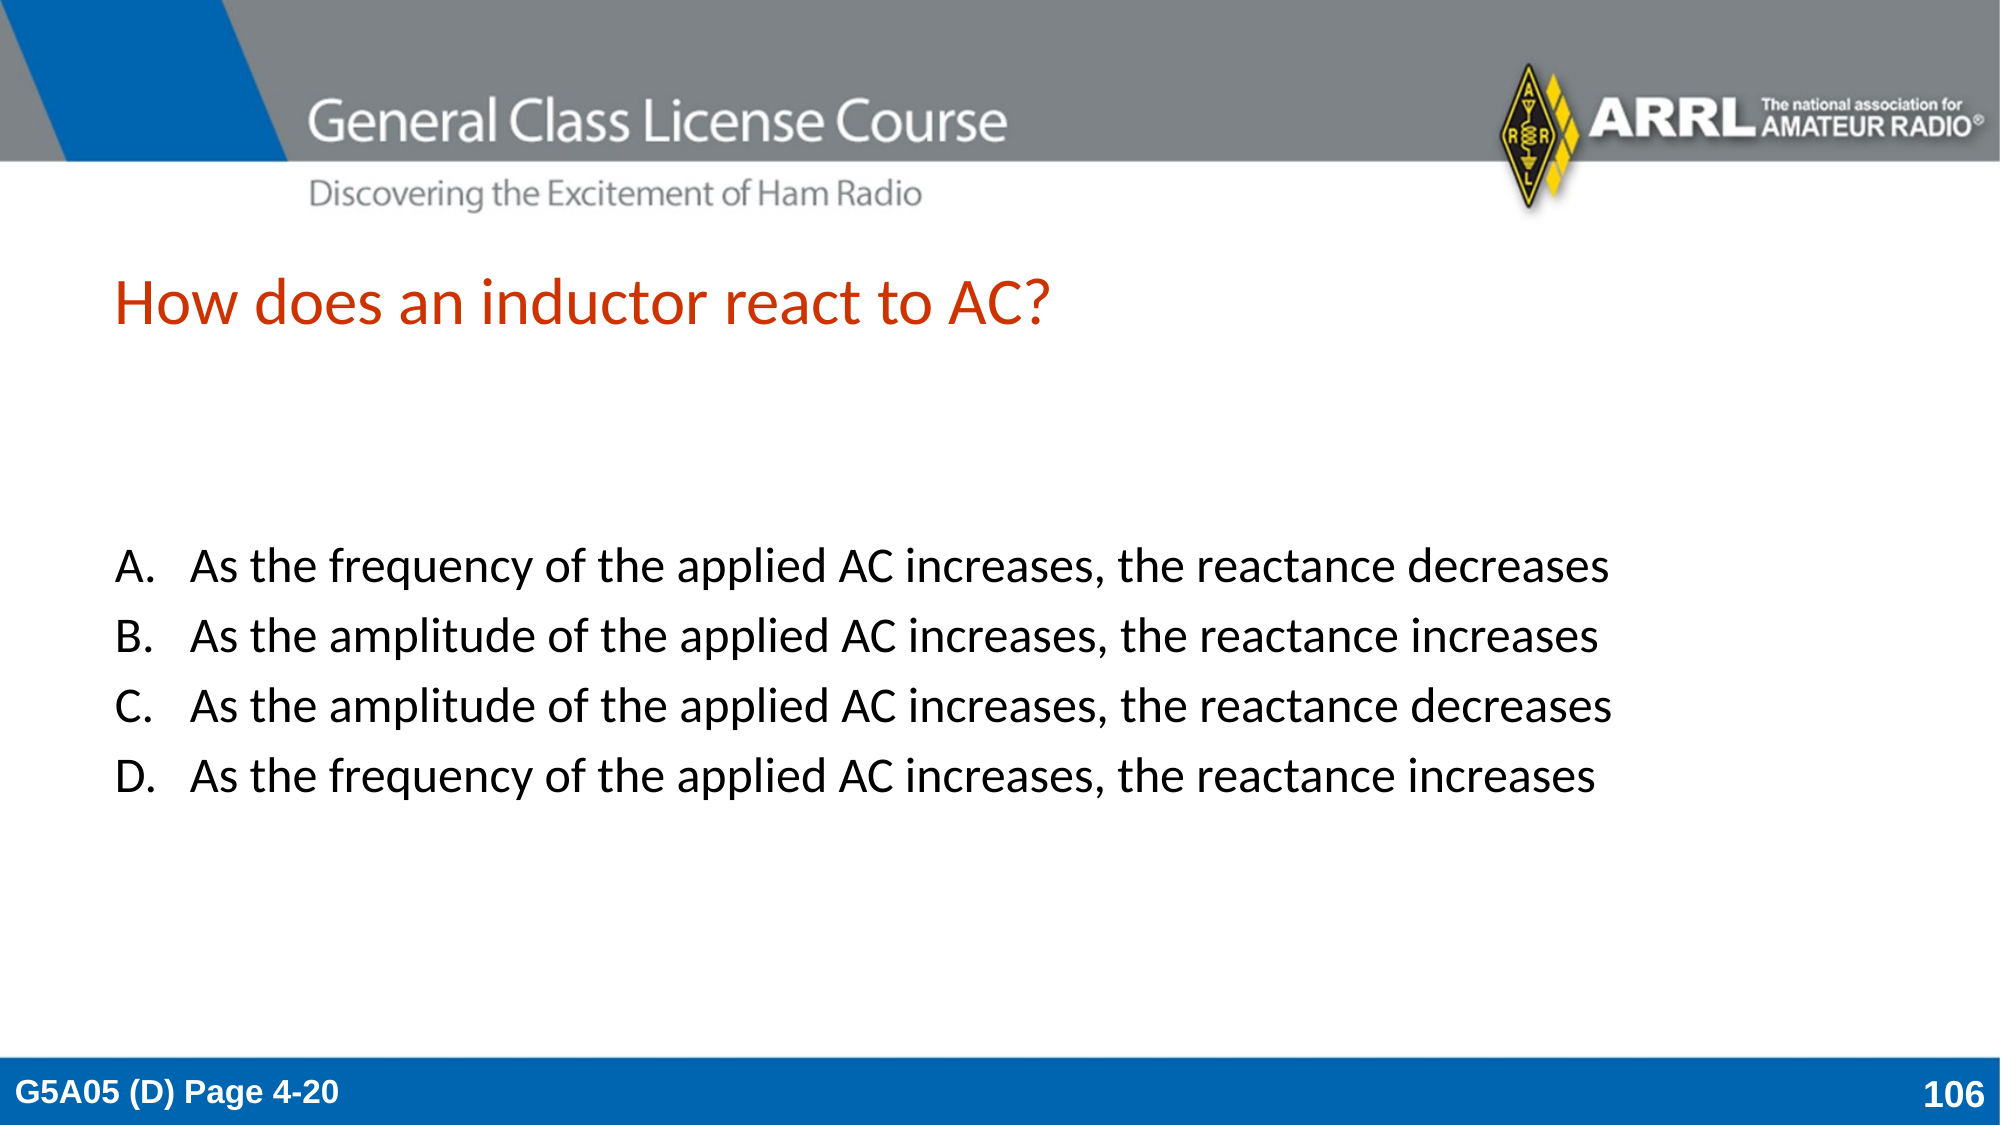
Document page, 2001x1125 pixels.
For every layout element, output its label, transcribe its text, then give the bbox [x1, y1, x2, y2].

text_box 106 [1875, 1062, 2000, 1123]
list As the frequency of the applied AC increases, the reactance decreases As the amplitude of the applied AC increases, the reactance increases As the amplitude of the applied AC increases, the reactance decreases As the frequency of the applied AC increases, the reactance increases [99, 525, 1900, 1005]
picture [0, 0, 2001, 1125]
title How does an inductor react to AC? [99, 249, 1900, 388]
text_box G5A05 (D) Page 4-20 [0, 1062, 1313, 1118]
